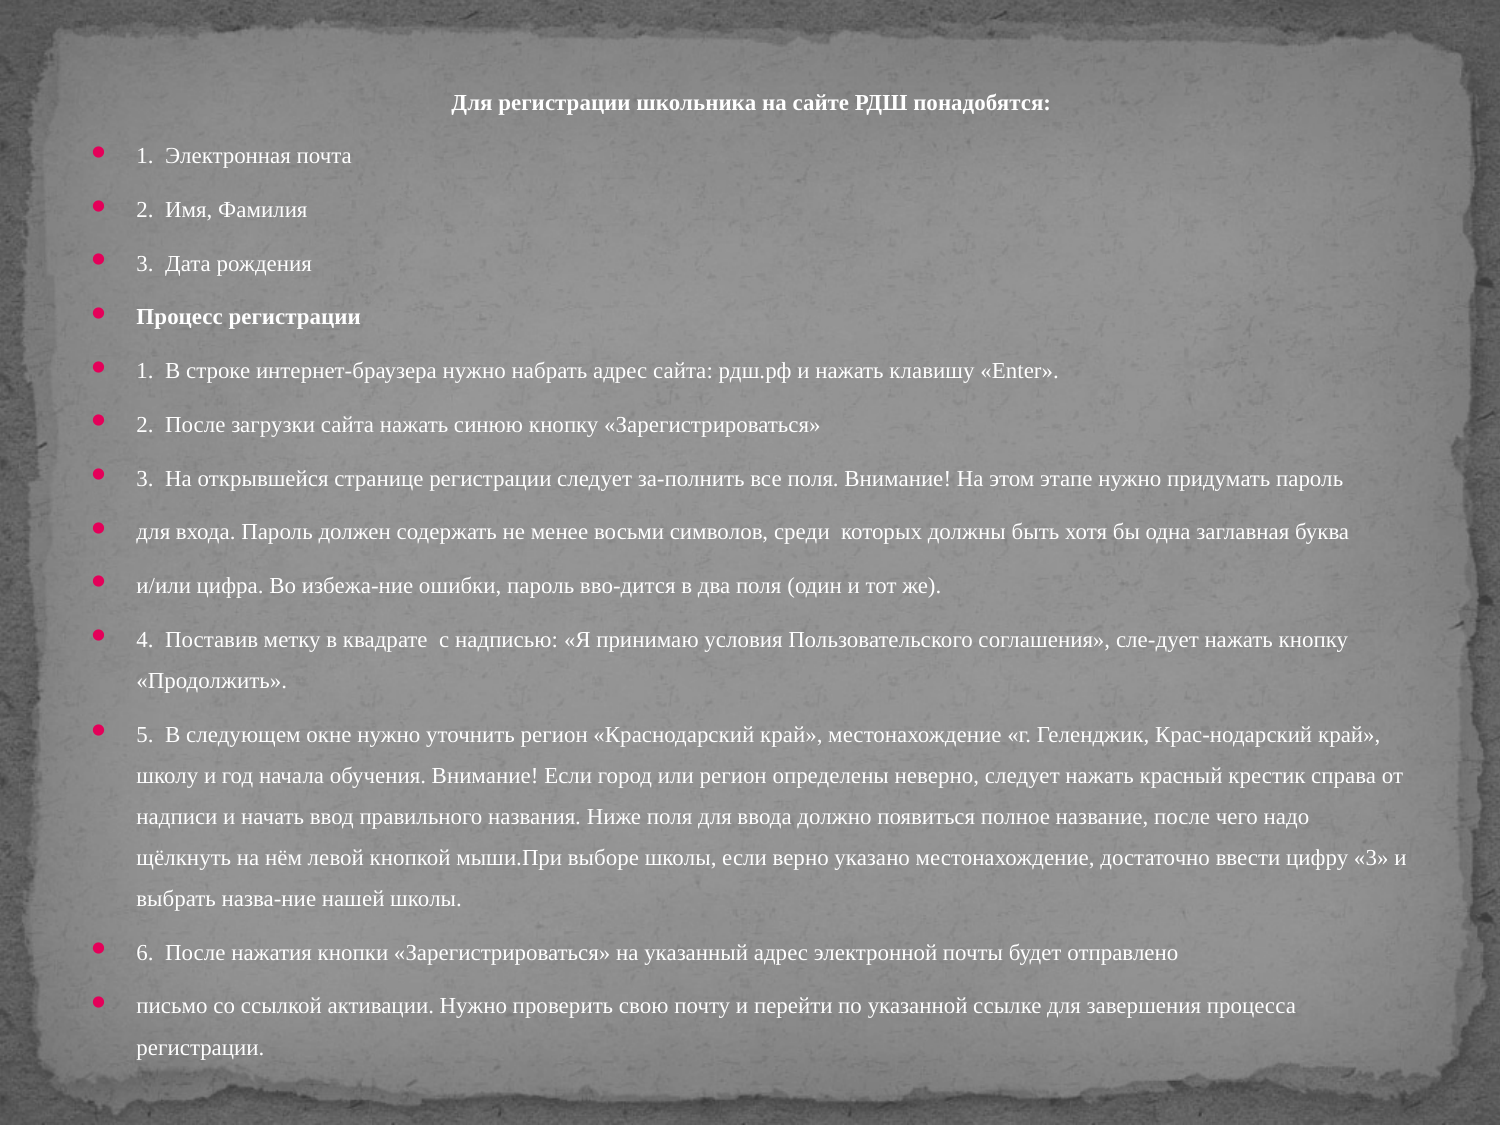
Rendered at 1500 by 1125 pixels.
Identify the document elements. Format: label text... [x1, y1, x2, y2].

list Для регистрации школьника на сайте РДШ понадобятся: 1. Электронная почта 2. Имя, Фамилия 3. Дата рождения Процесс регистрации 1. В строке интернет-браузера нужно набрать адрес сайта: рдш.рф и нажать клавишу «Enter». 2. После загрузки сайта нажать синюю кнопку «Зарегистрироваться» 3. На открывшейся странице регистрации следует за-полнить все поля. Внимание! На этом этапе нужно придумать пароль для входа. Пароль должен содержать не менее восьми символов, среди которых должны быть хотя бы одна заглавная буква и/или цифра. Во избежа-ние ошибки, пароль вво-дится в два поля (один и тот же). 4. Поставив метку в квадрате с надписью: «Я принимаю условия Пользовательского соглашения», сле-дует нажать кнопку «Продолжить». 5. В следующем окне нужно уточнить регион «Краснодарский край», местонахождение «г. Геленджик, Крас-нодарский край», школу и год начала обучения. Внимание! Если город или регион определены неверно, следует нажать красный крестик справа от надписи и начать ввод правильного названия. Ниже поля для ввода должно появиться полное название, после чего надо щёлкнуть на нём левой кнопкой мыши.При выборе школы, если верно указано местонахождение, достаточно ввести цифру «3» и выбрать назва-ние нашей школы. 6. После нажатия кнопки «Зарегистрироваться» на указанный адрес электронной почты будет отправлено письмо со ссылкой активации. Нужно проверить свою почту и перейти по указанной ссылке для завершения процесса регистрации. [76, 66, 1427, 963]
